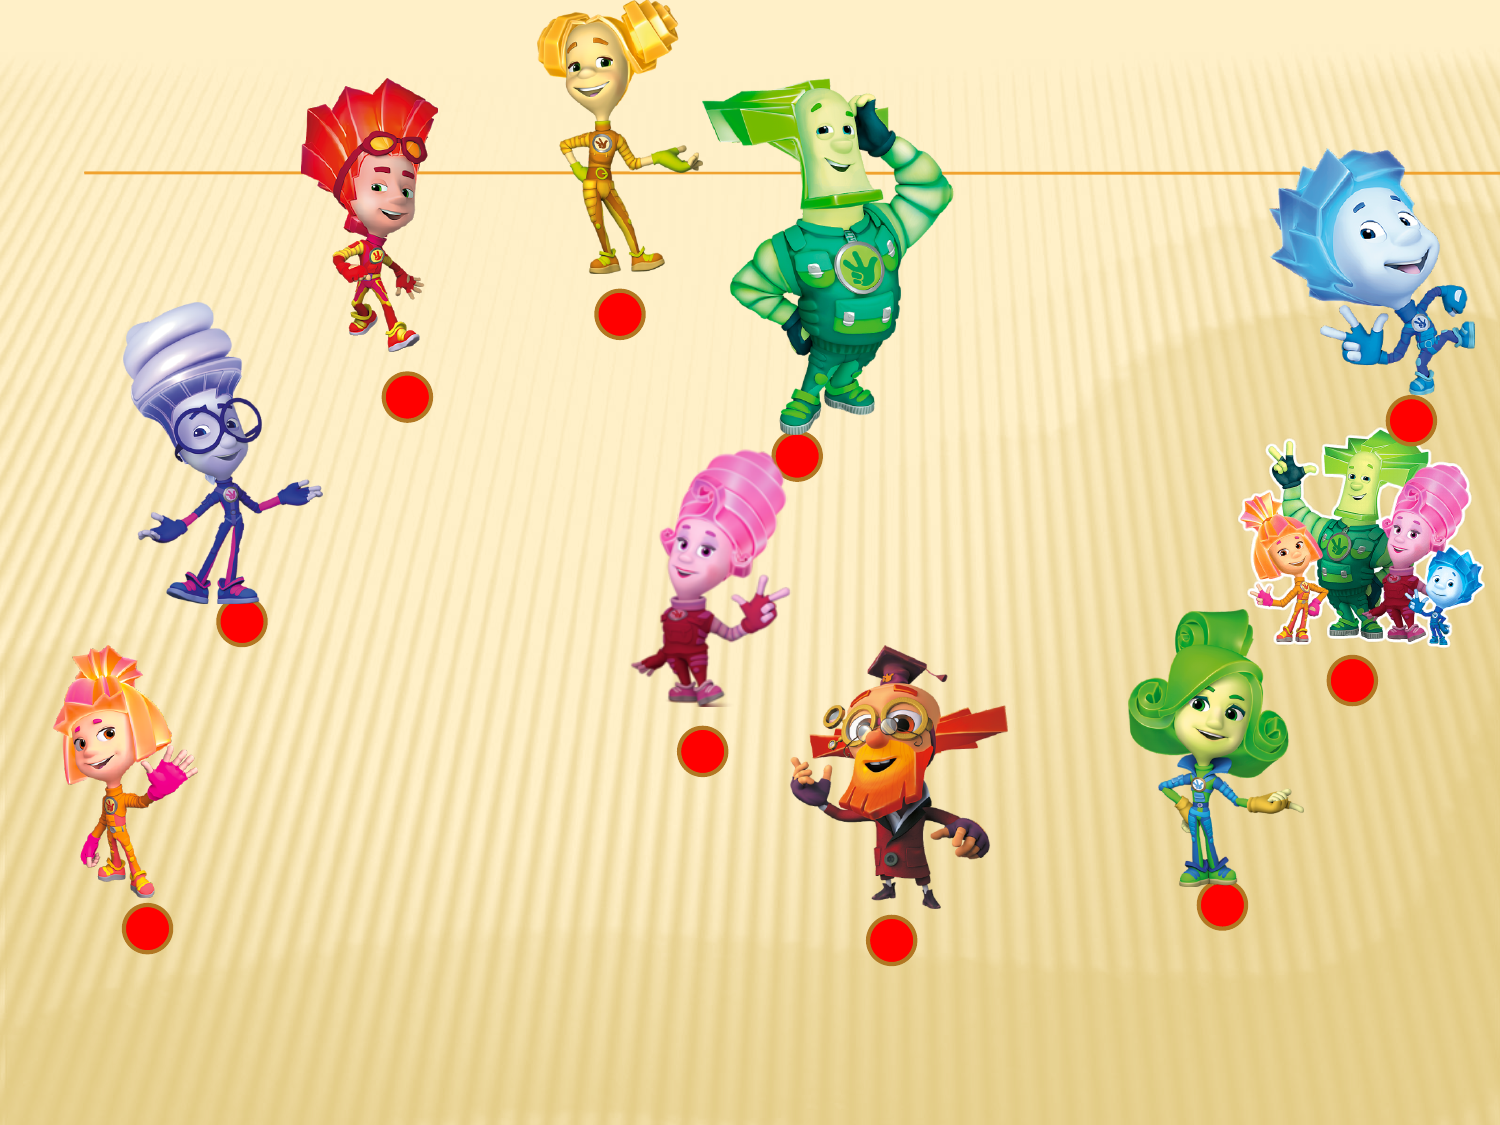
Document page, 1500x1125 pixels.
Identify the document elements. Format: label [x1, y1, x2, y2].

text_box [216, 620, 268, 648]
picture [1127, 408, 1500, 887]
text_box [1326, 666, 1379, 707]
text_box [676, 725, 729, 778]
text_box [594, 292, 646, 341]
text_box [865, 926, 918, 967]
picture [123, 302, 323, 604]
picture [52, 644, 198, 898]
text_box [121, 916, 174, 955]
picture [1269, 148, 1475, 395]
picture [300, 77, 438, 353]
text_box [1196, 904, 1249, 931]
picture [584, 444, 1008, 909]
picture [537, 0, 957, 435]
text_box [381, 371, 434, 423]
